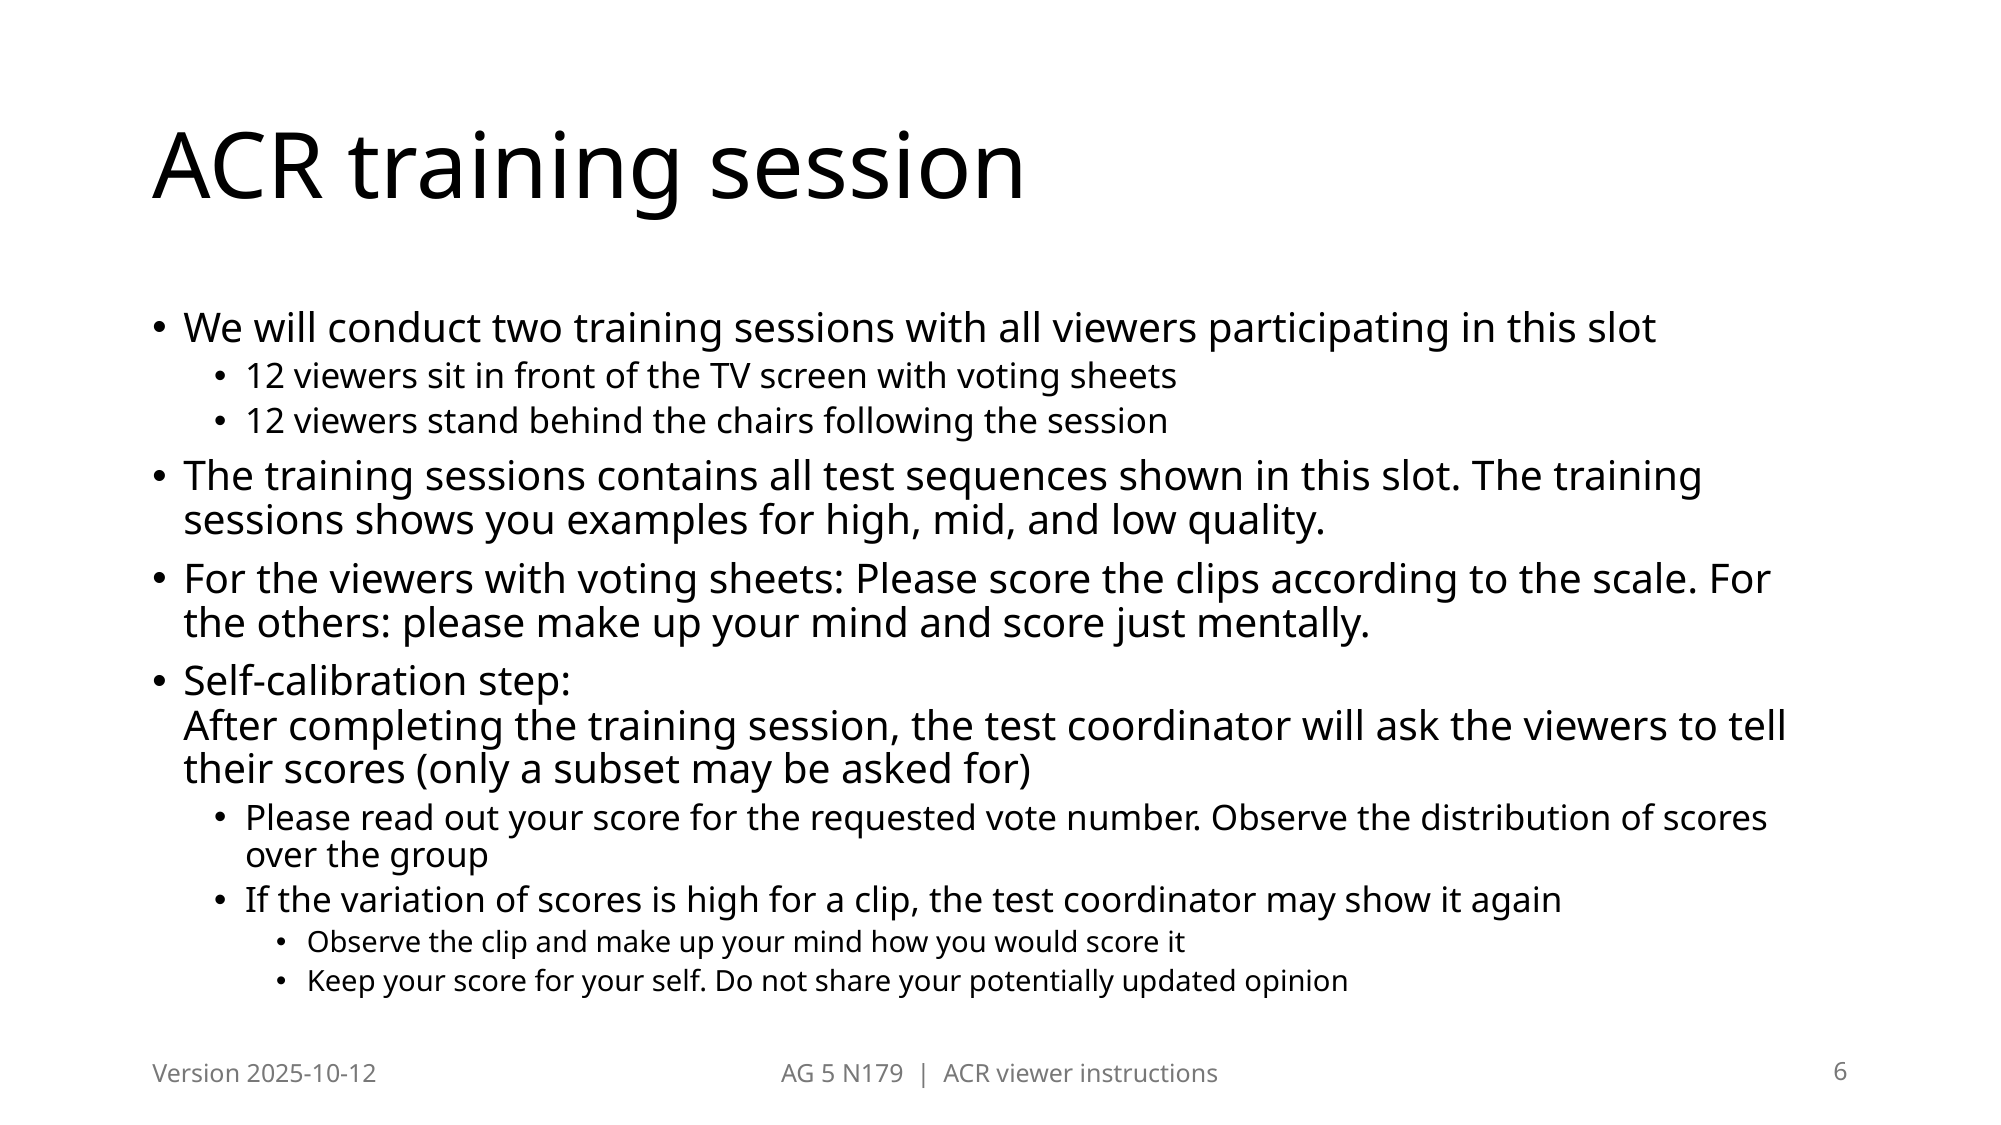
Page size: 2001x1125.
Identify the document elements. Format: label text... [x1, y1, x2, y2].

list We will conduct two training sessions with all viewers participating in this slot 12 viewers sit in front of the TV screen with voting sheets 12 viewers stand behind the chairs following the session The training sessions contains all test sequences shown in this slot. The training sessions shows you examples for high, mid, and low quality. For the viewers with voting sheets: Please score the clips according to the scale. For the others: please make up your mind and score just mentally. Self-calibration step: After completing the training session, the test coordinator will ask the viewers to tell their scores (only a subset may be asked for) Please read out your score for the requested vote number. Observe the distribution of scores over the group If the variation of scores is high for a clip, the test coordinator may show it again Observe the clip and make up your mind how you would score it Keep your score for your self. Do not share your potentially updated opinion [137, 299, 1863, 1014]
footer AG 5 N179 | ACR viewer instructions [587, 1042, 1412, 1103]
slide_number 6 [1412, 1042, 1863, 1103]
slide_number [137, 1042, 587, 1103]
title ACR training session [137, 59, 1863, 278]
